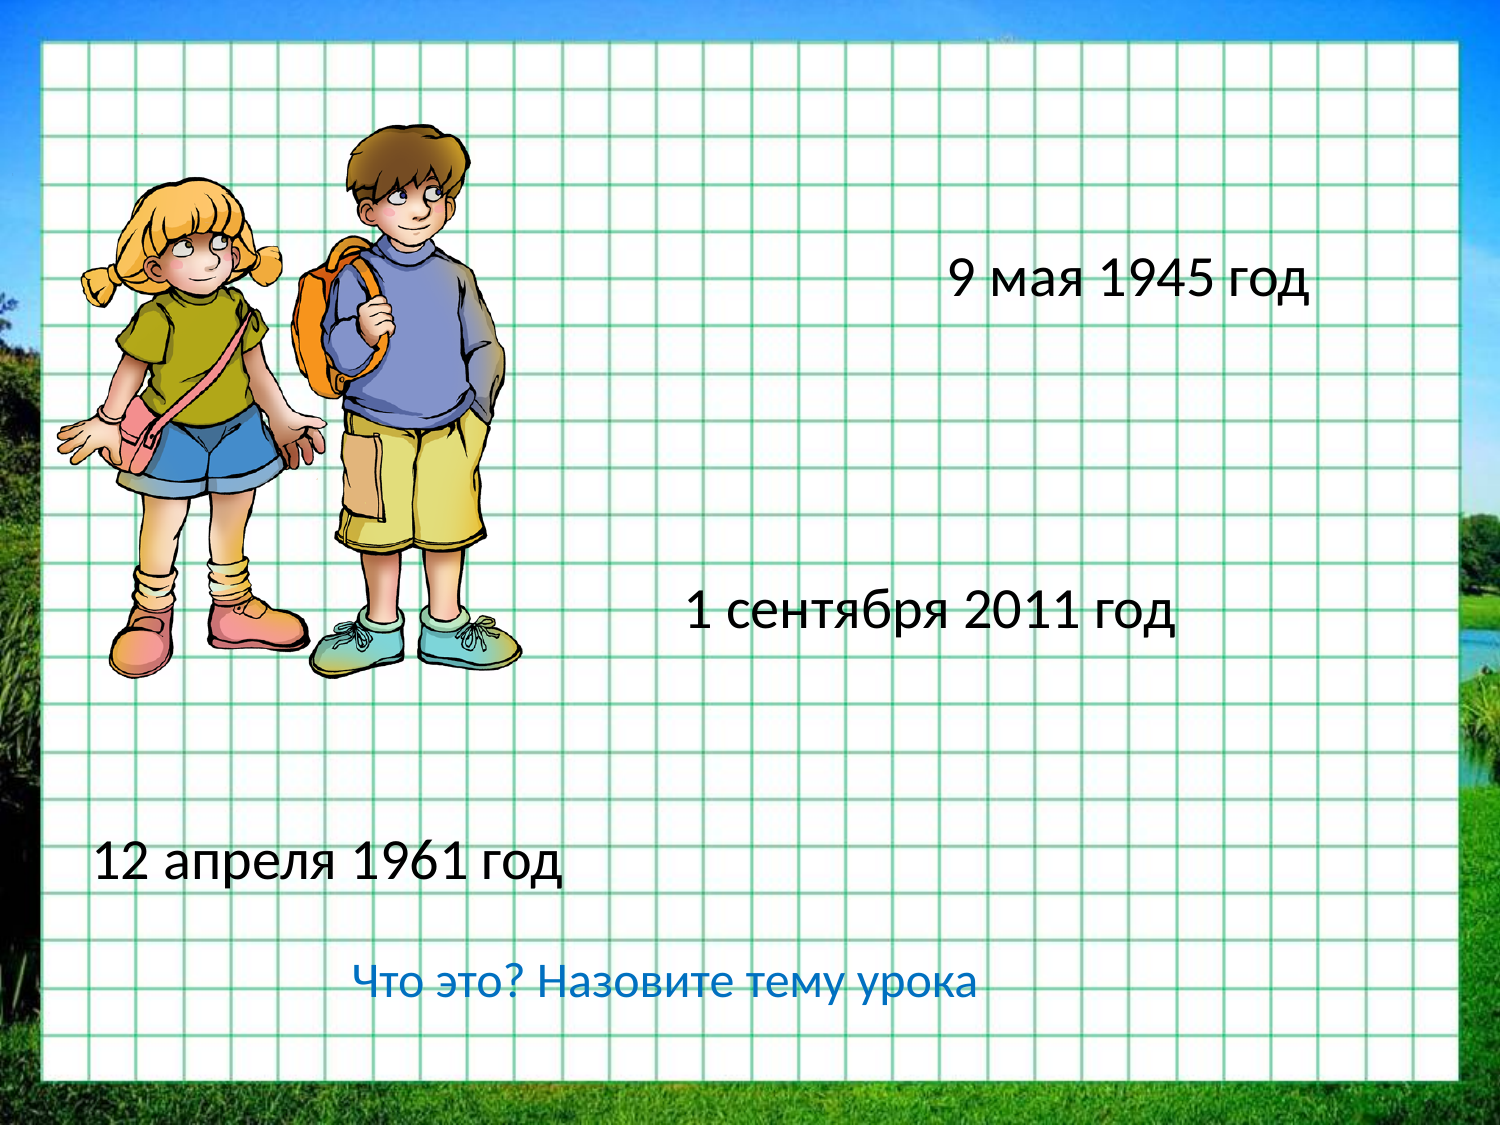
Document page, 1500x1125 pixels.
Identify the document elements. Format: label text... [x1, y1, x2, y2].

picture [0, 0, 1500, 1125]
text_box 12 апреля 1961 год [76, 813, 578, 899]
text_box Что это? Назовите тему урока [336, 940, 994, 1016]
text_box 1 сентября 2011 год [668, 562, 1191, 648]
text_box 9 мая 1945 год [932, 230, 1326, 316]
